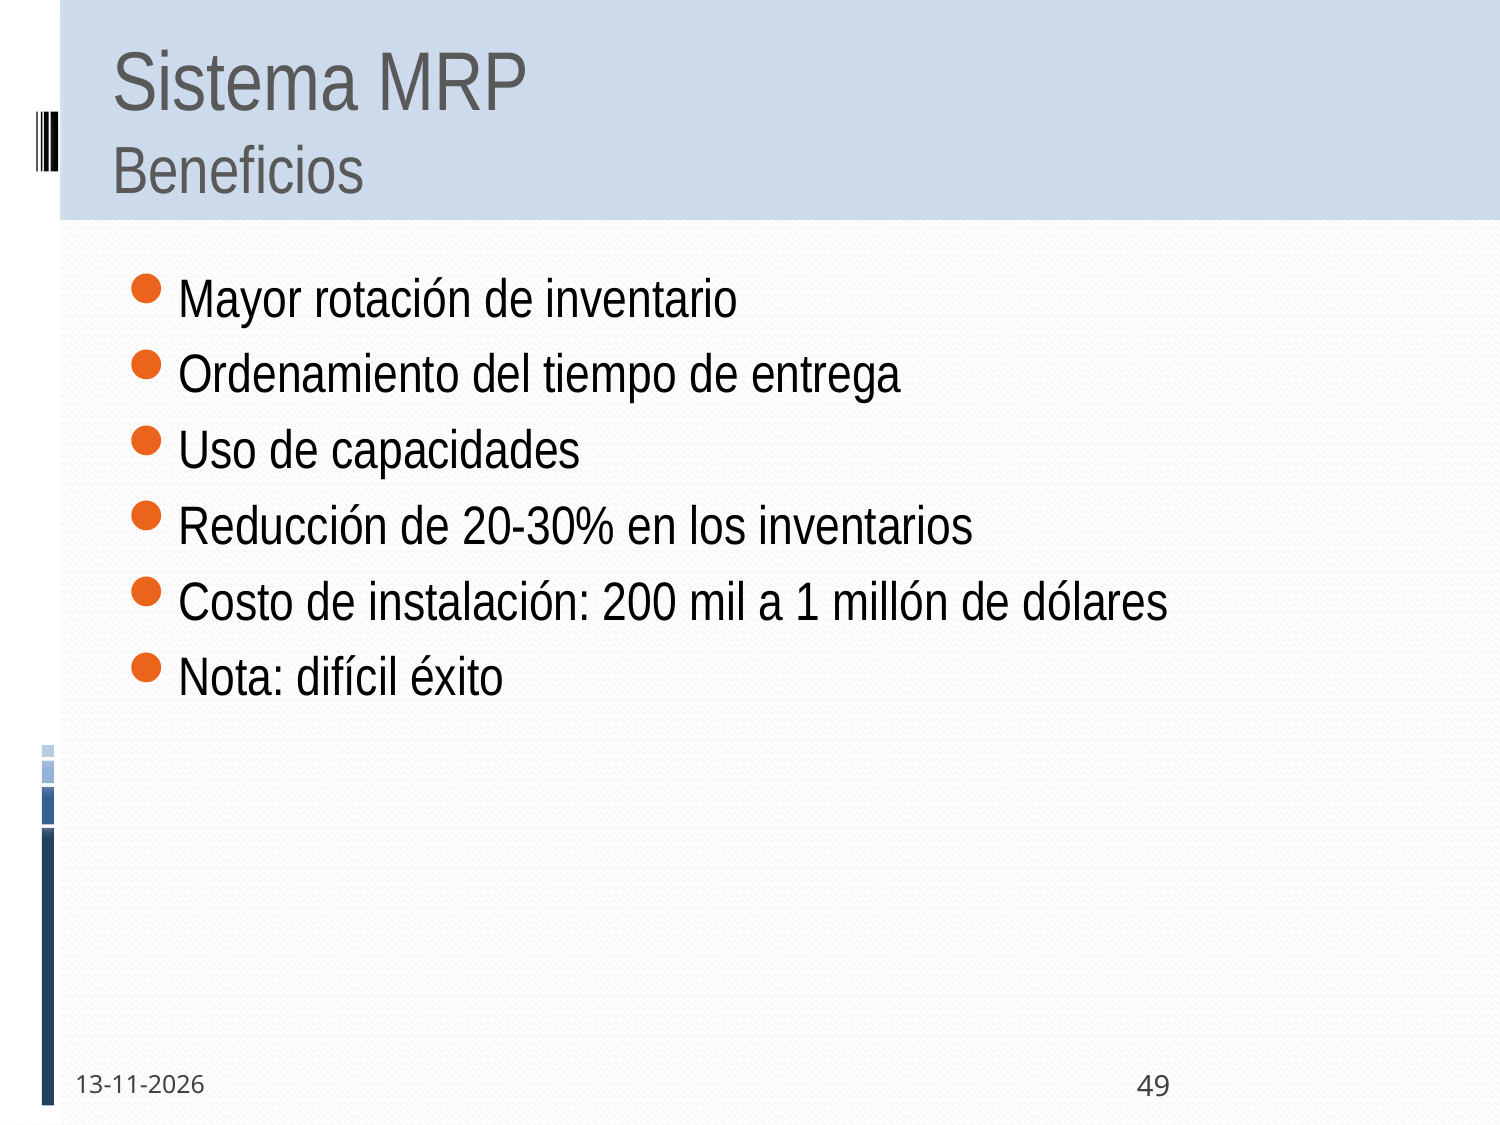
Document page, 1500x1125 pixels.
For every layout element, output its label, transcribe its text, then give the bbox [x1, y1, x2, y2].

slide_number 49 [1045, 1046, 1171, 1107]
title Sistema MRP Beneficios [111, 18, 1436, 207]
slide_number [75, 1042, 243, 1103]
list Mayor rotación de inventario Ordenamiento del tiempo de entrega Uso de capacidades Reducción de 20-30% en los inventarios Costo de instalación: 200 mil a 1 millón de dólares Nota: difícil éxito [111, 255, 1436, 1038]
